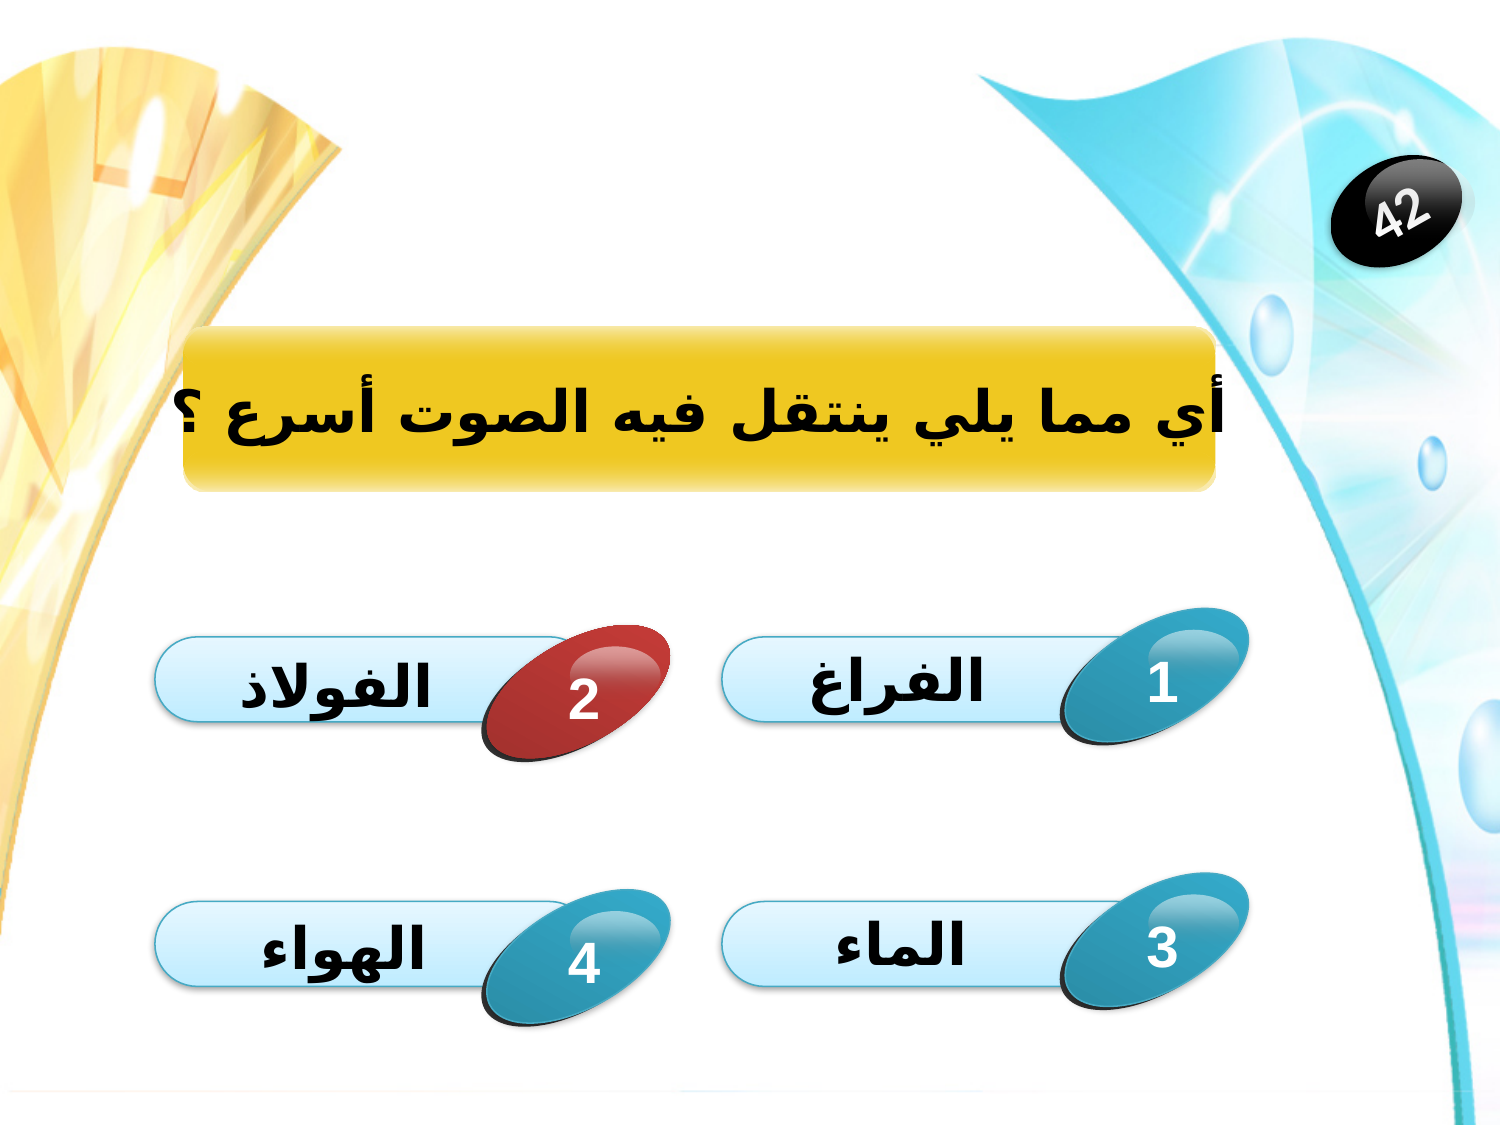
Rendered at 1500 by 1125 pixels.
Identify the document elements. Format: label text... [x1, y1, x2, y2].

text_box 42 [1330, 178, 1418, 268]
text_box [135, 901, 680, 1012]
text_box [721, 623, 1259, 731]
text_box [182, 325, 1216, 492]
picture [0, 0, 1500, 1125]
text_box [691, 888, 1259, 995]
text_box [154, 636, 680, 747]
